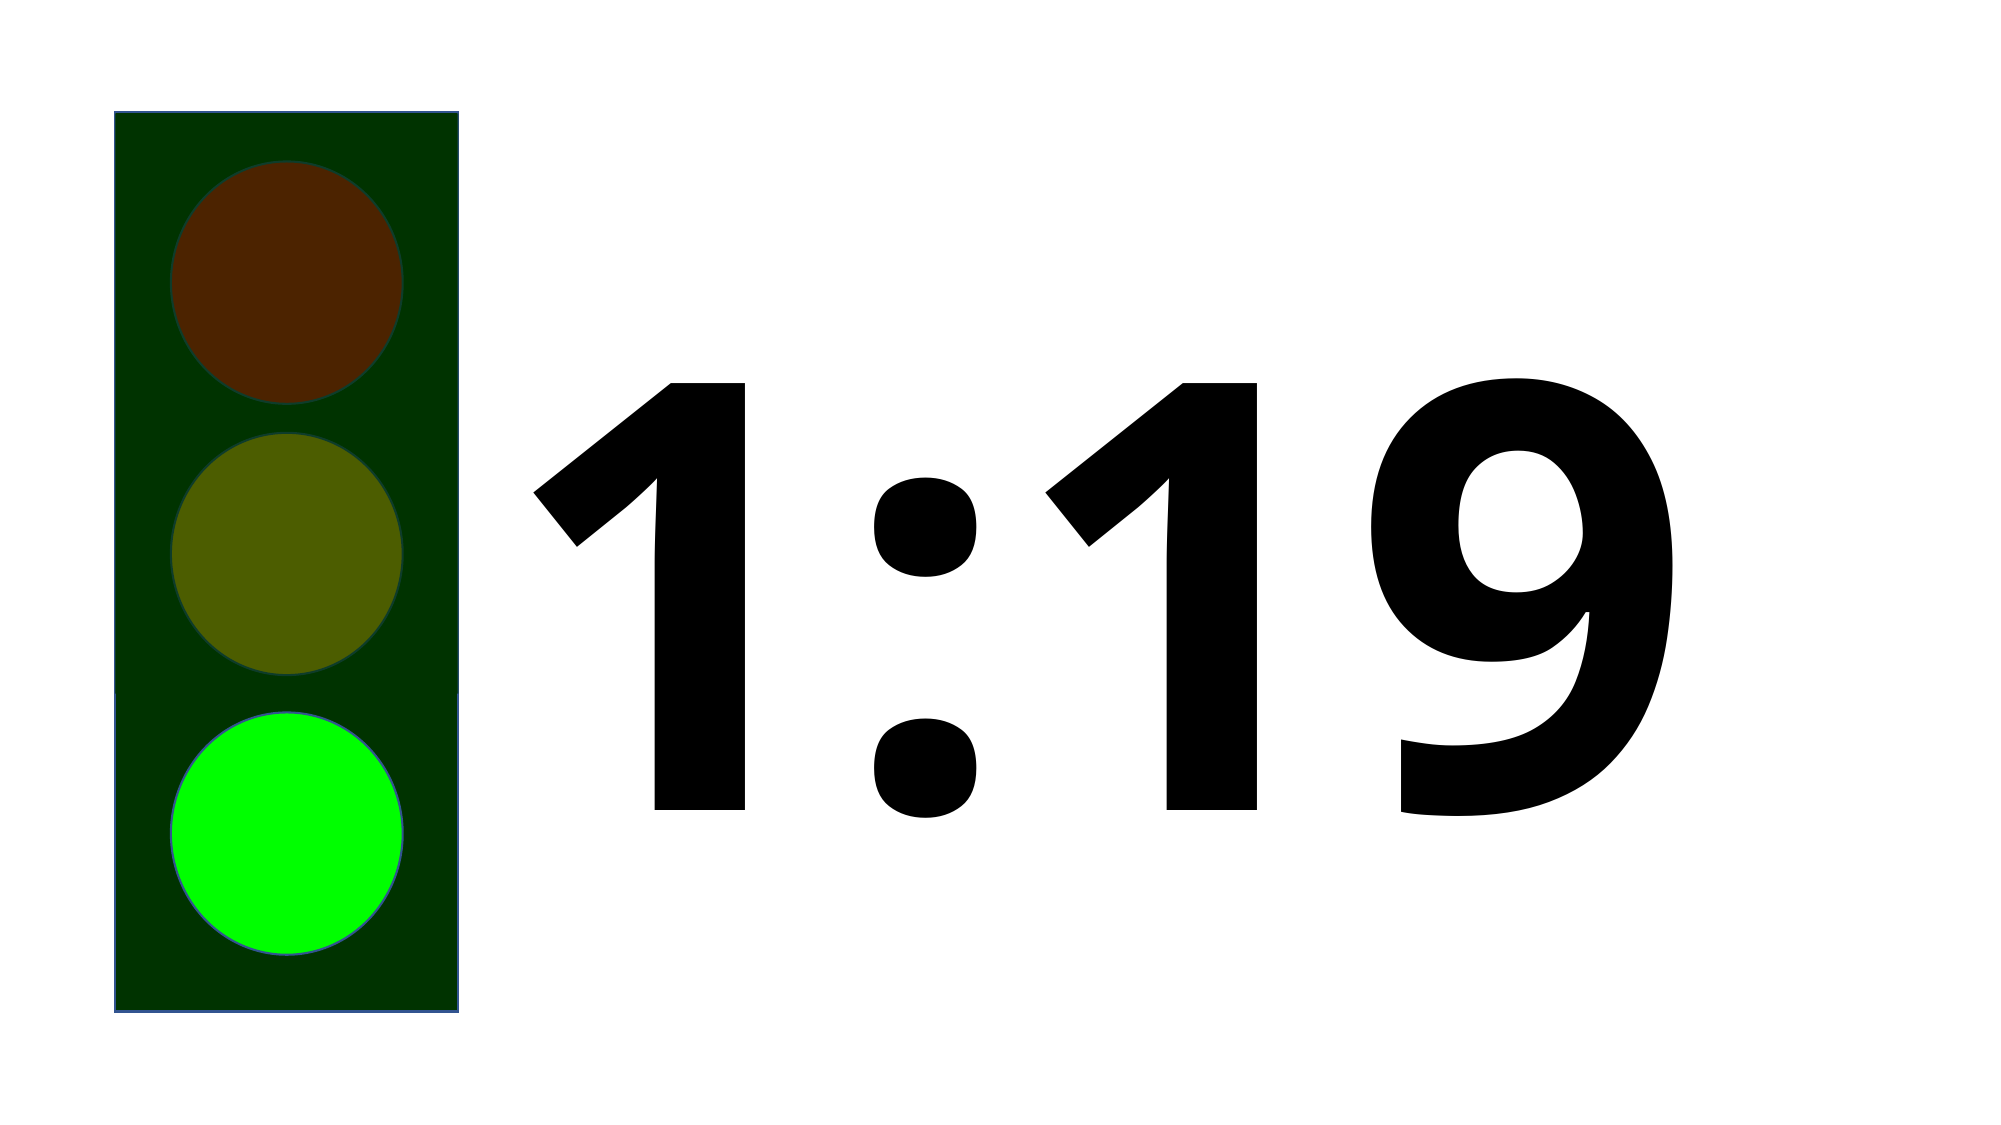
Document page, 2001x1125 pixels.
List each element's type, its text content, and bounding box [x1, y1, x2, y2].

text_box [114, 695, 459, 1013]
text_box [169, 711, 404, 956]
text_box 1:19 [483, 204, 1924, 938]
text_box [114, 112, 459, 695]
